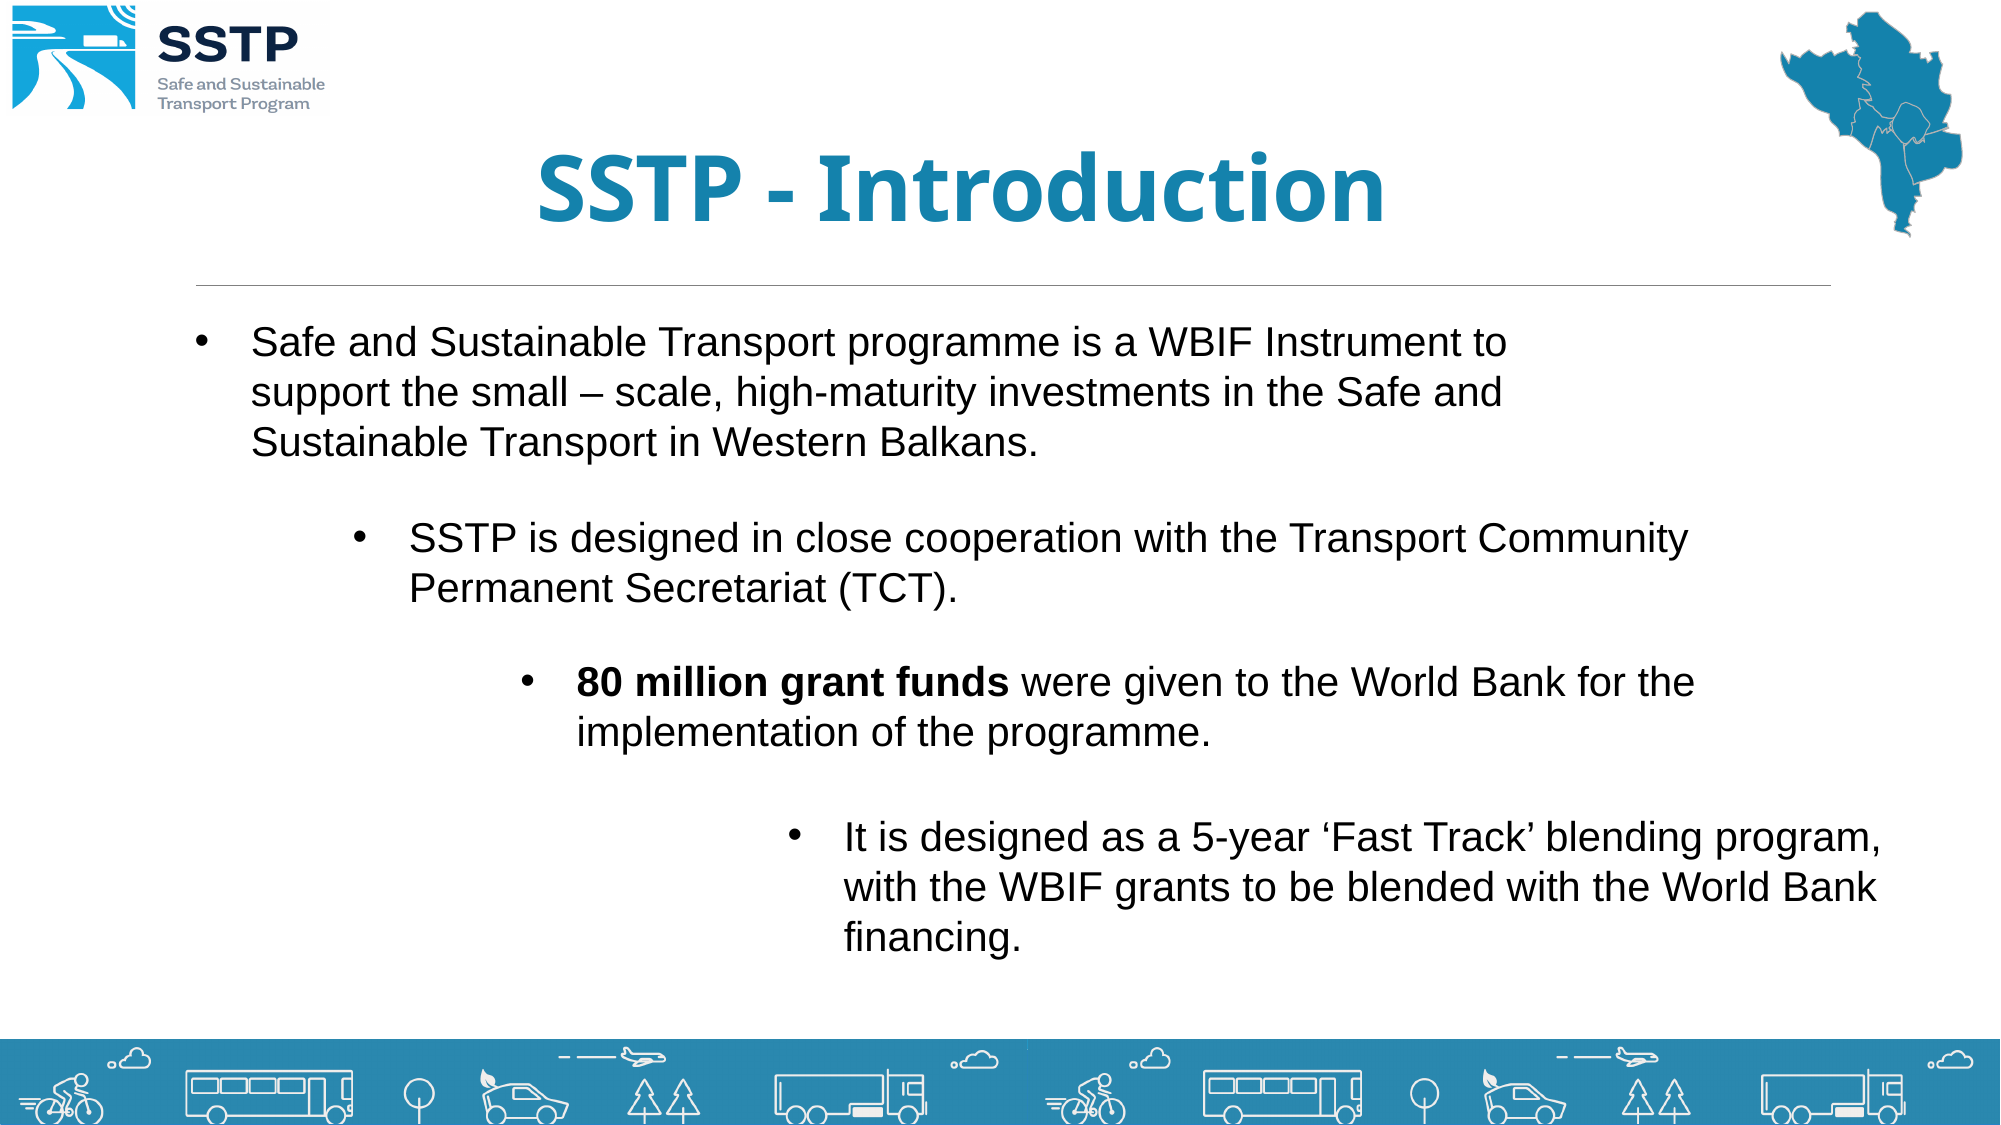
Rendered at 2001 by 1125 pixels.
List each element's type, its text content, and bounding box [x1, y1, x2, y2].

picture [6, 0, 330, 116]
text_box Safe and Sustainable Transport programme is a WBIF Instrument to support the small – scale, high-maturity investments in the Safe and Sustainable Transport in Western Balkans. [179, 307, 1622, 473]
text_box 80 million grant funds were given to the World Bank for the implementation of the programme. [505, 647, 1718, 763]
title SSTP - Introduction [100, 23, 1826, 249]
text_box SSTP is designed in close cooperation with the Transport Community Permanent Secretariat (TCT). [337, 503, 1718, 619]
picture [0, 1038, 2000, 1125]
text_box It is designed as a 5-year ‘Fast Track’ blending program, with the WBIF grants to be blended with the World Bank financing. [772, 801, 1922, 967]
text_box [1778, 11, 1970, 238]
